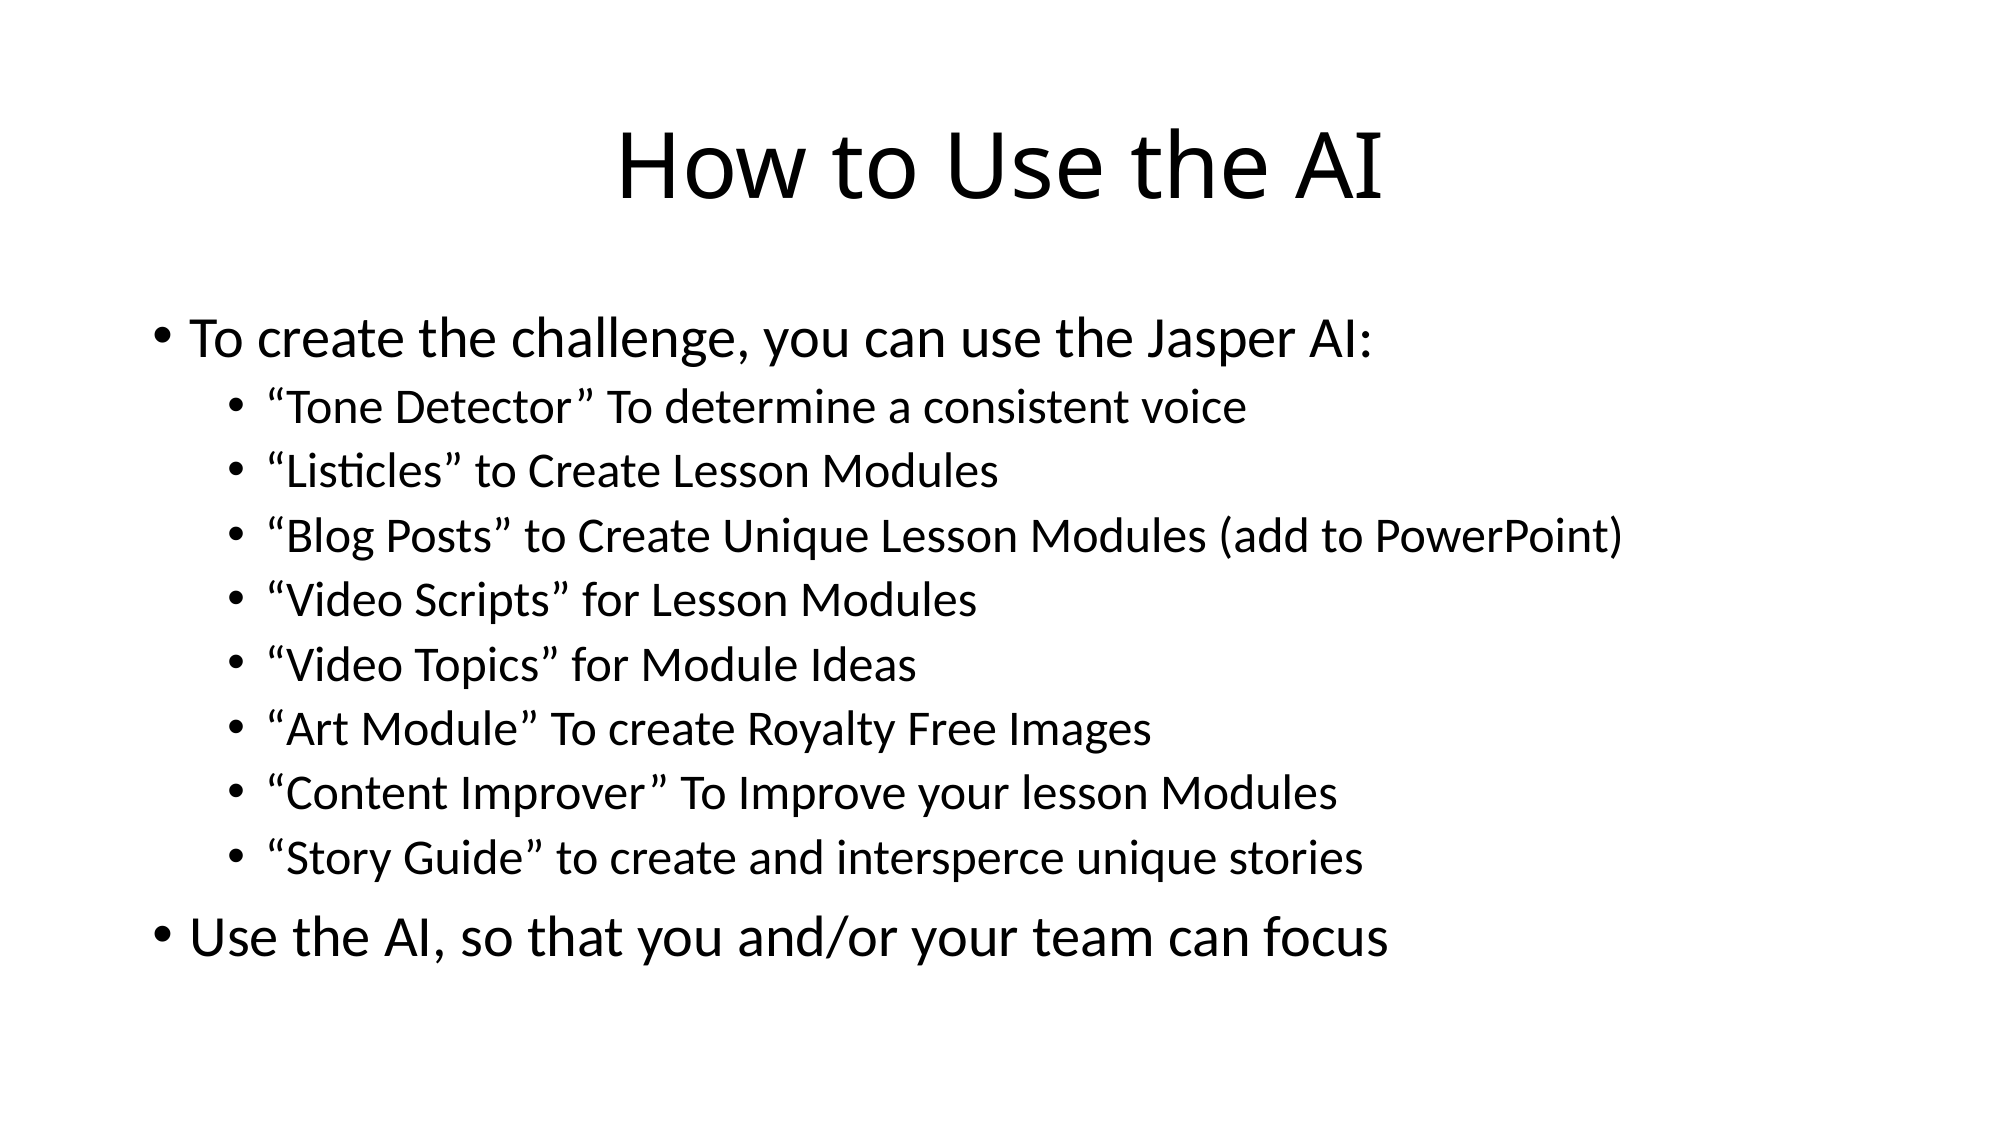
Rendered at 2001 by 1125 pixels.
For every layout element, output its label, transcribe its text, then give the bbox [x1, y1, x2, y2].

list To create the challenge, you can use the Jasper AI: “Tone Detector” To determine a consistent voice “Listicles” to Create Lesson Modules “Blog Posts” to Create Unique Lesson Modules (add to PowerPoint) “Video Scripts” for Lesson Modules “Video Topics” for Module Ideas “Art Module” To create Royalty Free Images “Content Improver” To Improve your lesson Modules “Story Guide” to create and intersperce unique stories Use the AI, so that you and/or your team can focus [137, 299, 1863, 1014]
title How to Use the AI [137, 59, 1863, 278]
